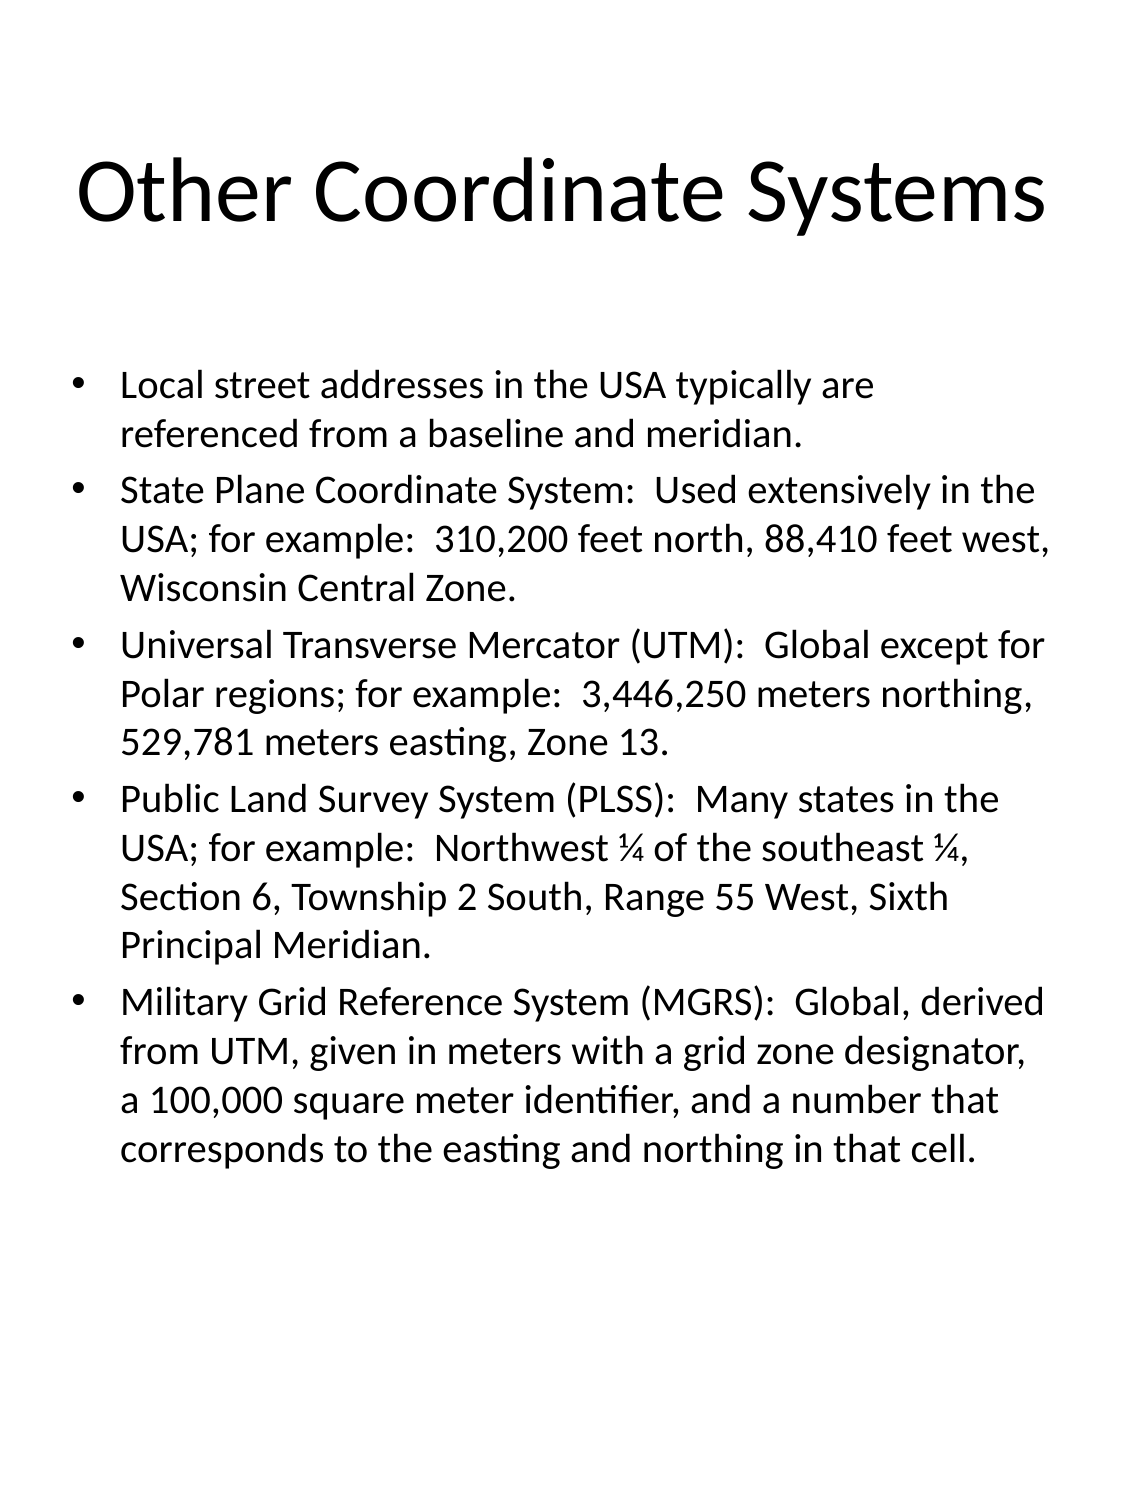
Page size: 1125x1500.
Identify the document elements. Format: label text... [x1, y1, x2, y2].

title Other Coordinate Systems [56, 60, 1069, 310]
list Local street addresses in the USA typically are referenced from a baseline and meridian. State Plane Coordinate System: Used extensively in the USA; for example: 310,200 feet north, 88,410 feet west, Wisconsin Central Zone. Universal Transverse Mercator (UTM): Global except for Polar regions; for example: 3,446,250 meters northing, 529,781 meters easting, Zone 13. Public Land Survey System (PLSS): Many states in the USA; for example: Northwest ¼ of the southeast ¼, Section 6, Township 2 South, Range 55 West, Sixth Principal Meridian. Military Grid Reference System (MGRS): Global, derived from UTM, given in meters with a grid zone designator, a 100,000 square meter identifier, and a number that corresponds to the easting and northing in that cell. [56, 350, 1069, 1225]
